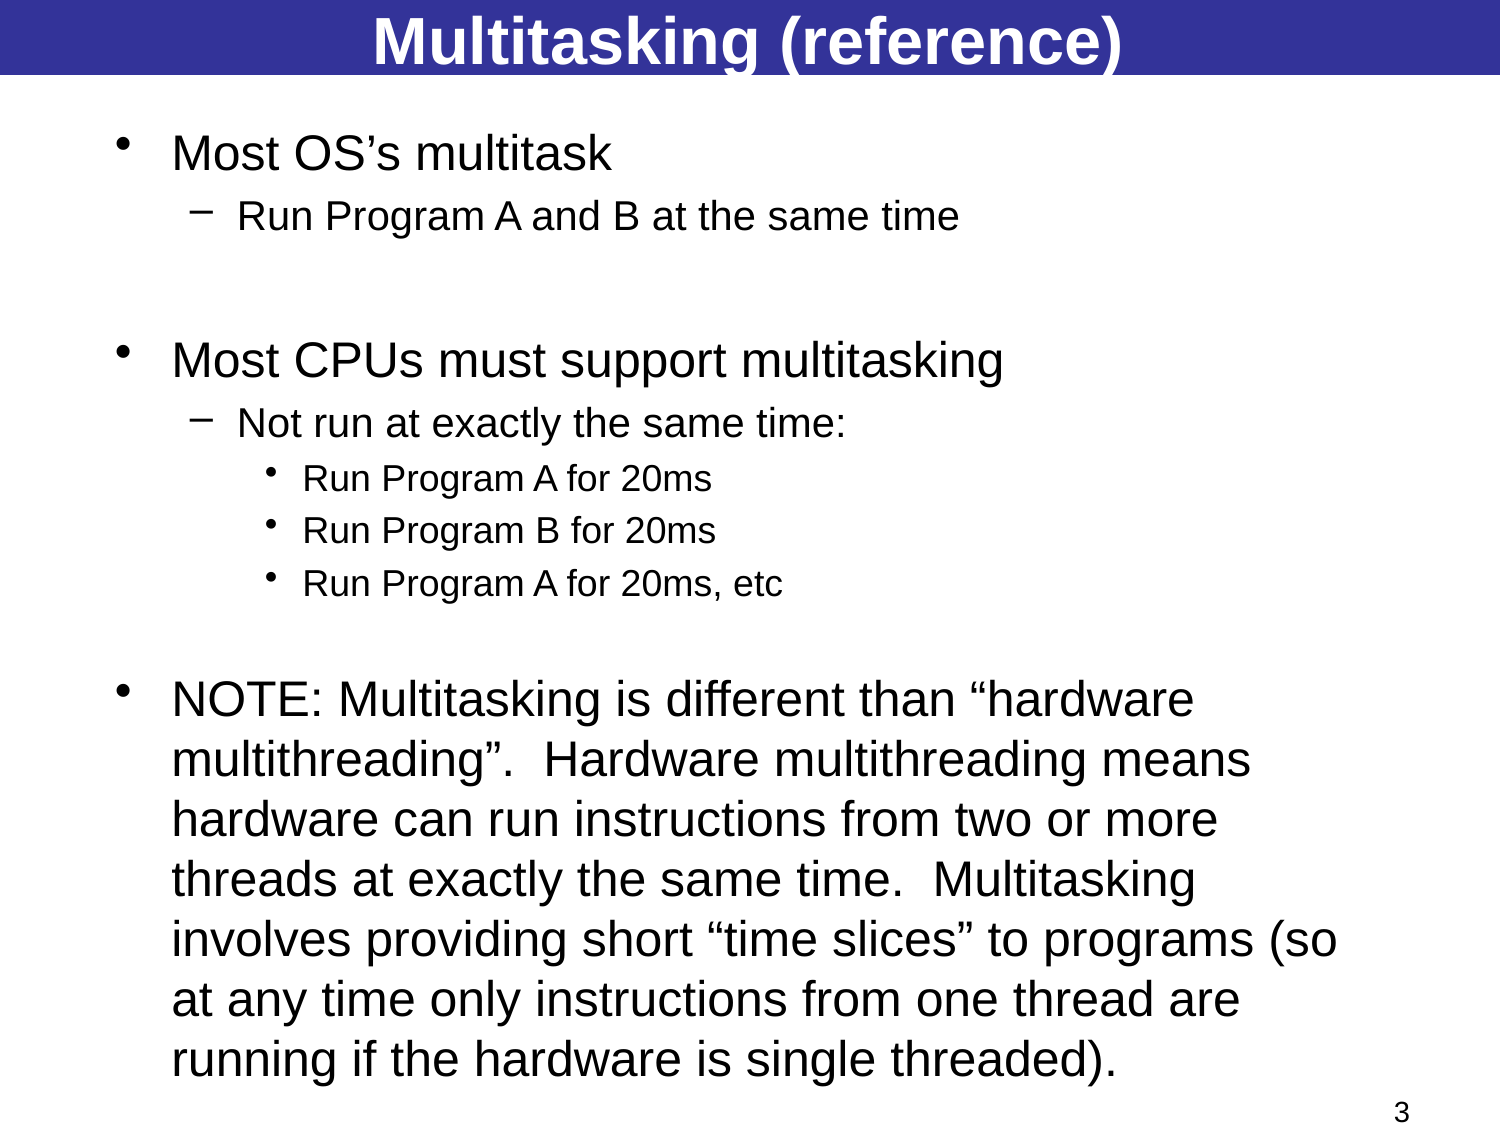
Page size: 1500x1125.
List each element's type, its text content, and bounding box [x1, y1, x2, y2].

slide_number 3 [1074, 1085, 1425, 1125]
list Most OS’s multitask Run Program A and B at the same time Most CPUs must support multitasking Not run at exactly the same time: Run Program A for 20ms Run Program B for 20ms Run Program A for 20ms, etc NOTE: Multitasking is different than “hardware multithreading”. Hardware multithreading means hardware can run instructions from two or more threads at exactly the same time. Multitasking involves providing short “time slices” to programs (so at any time only instructions from one thread are running if the hardware is single threaded). [99, 112, 1375, 975]
title Multitasking (reference) [0, 0, 1500, 75]
